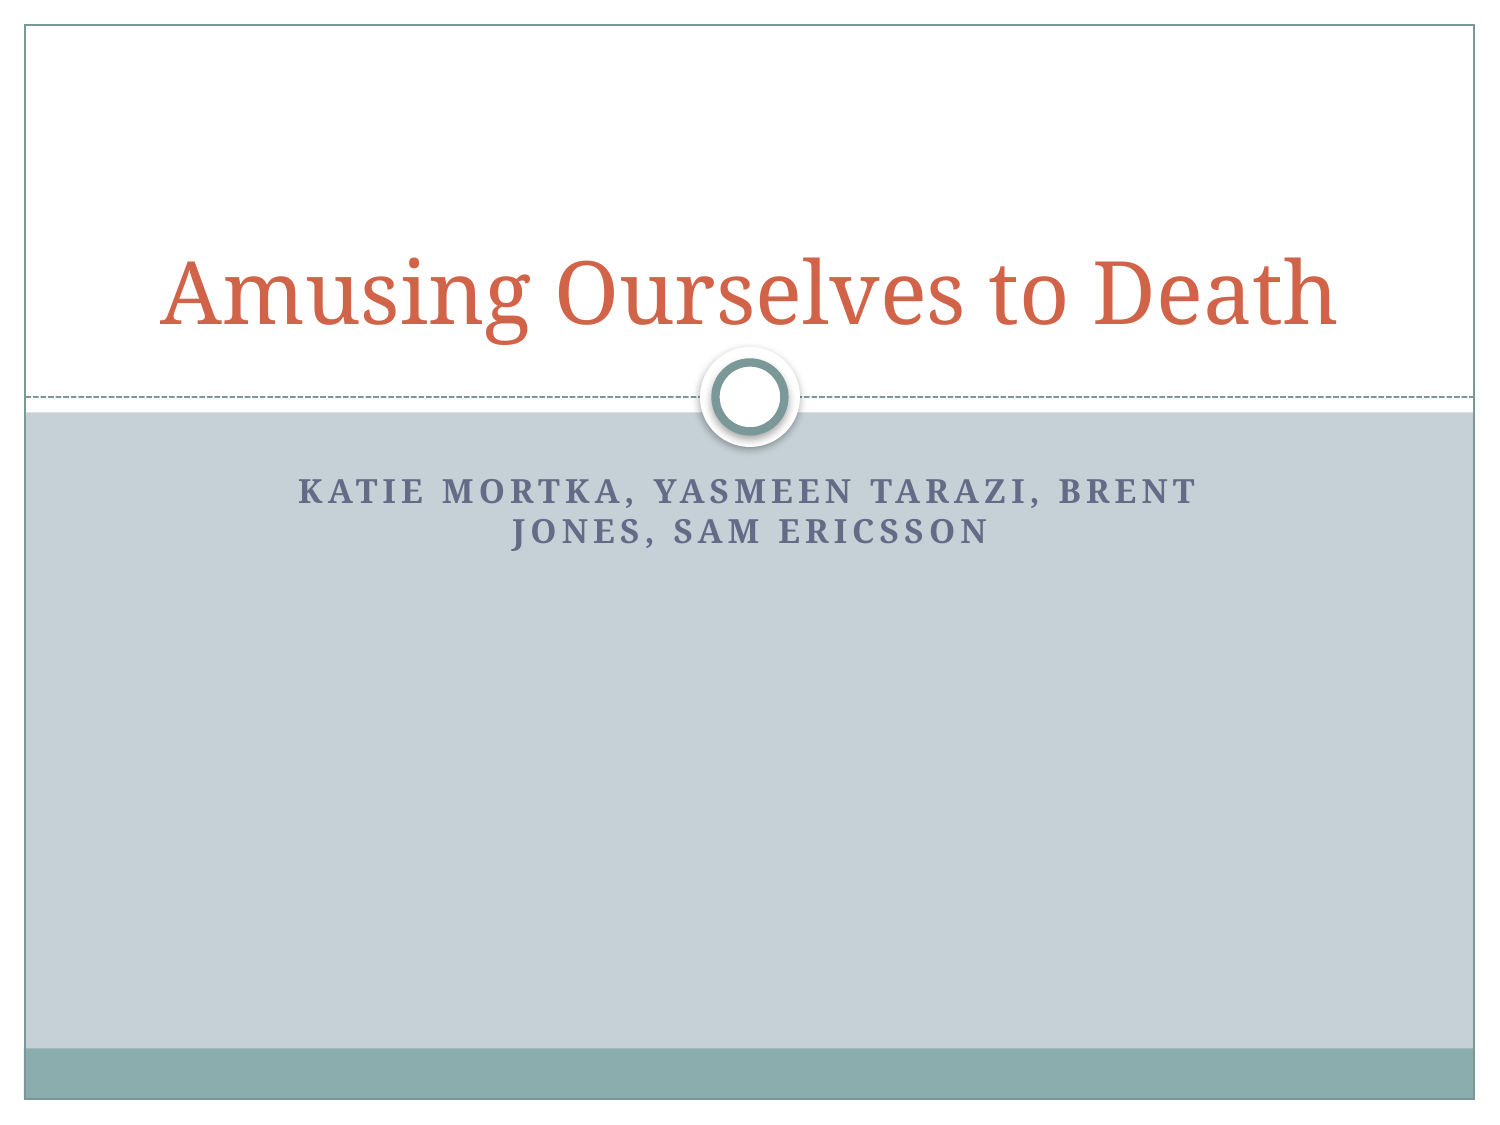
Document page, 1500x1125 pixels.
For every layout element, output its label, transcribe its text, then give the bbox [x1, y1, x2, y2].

title Amusing Ourselves to Death [112, 62, 1388, 350]
subtitle Katie Mortka, Yasmeen Tarazi, Brent Jones, Sam Ericsson [225, 462, 1275, 750]
